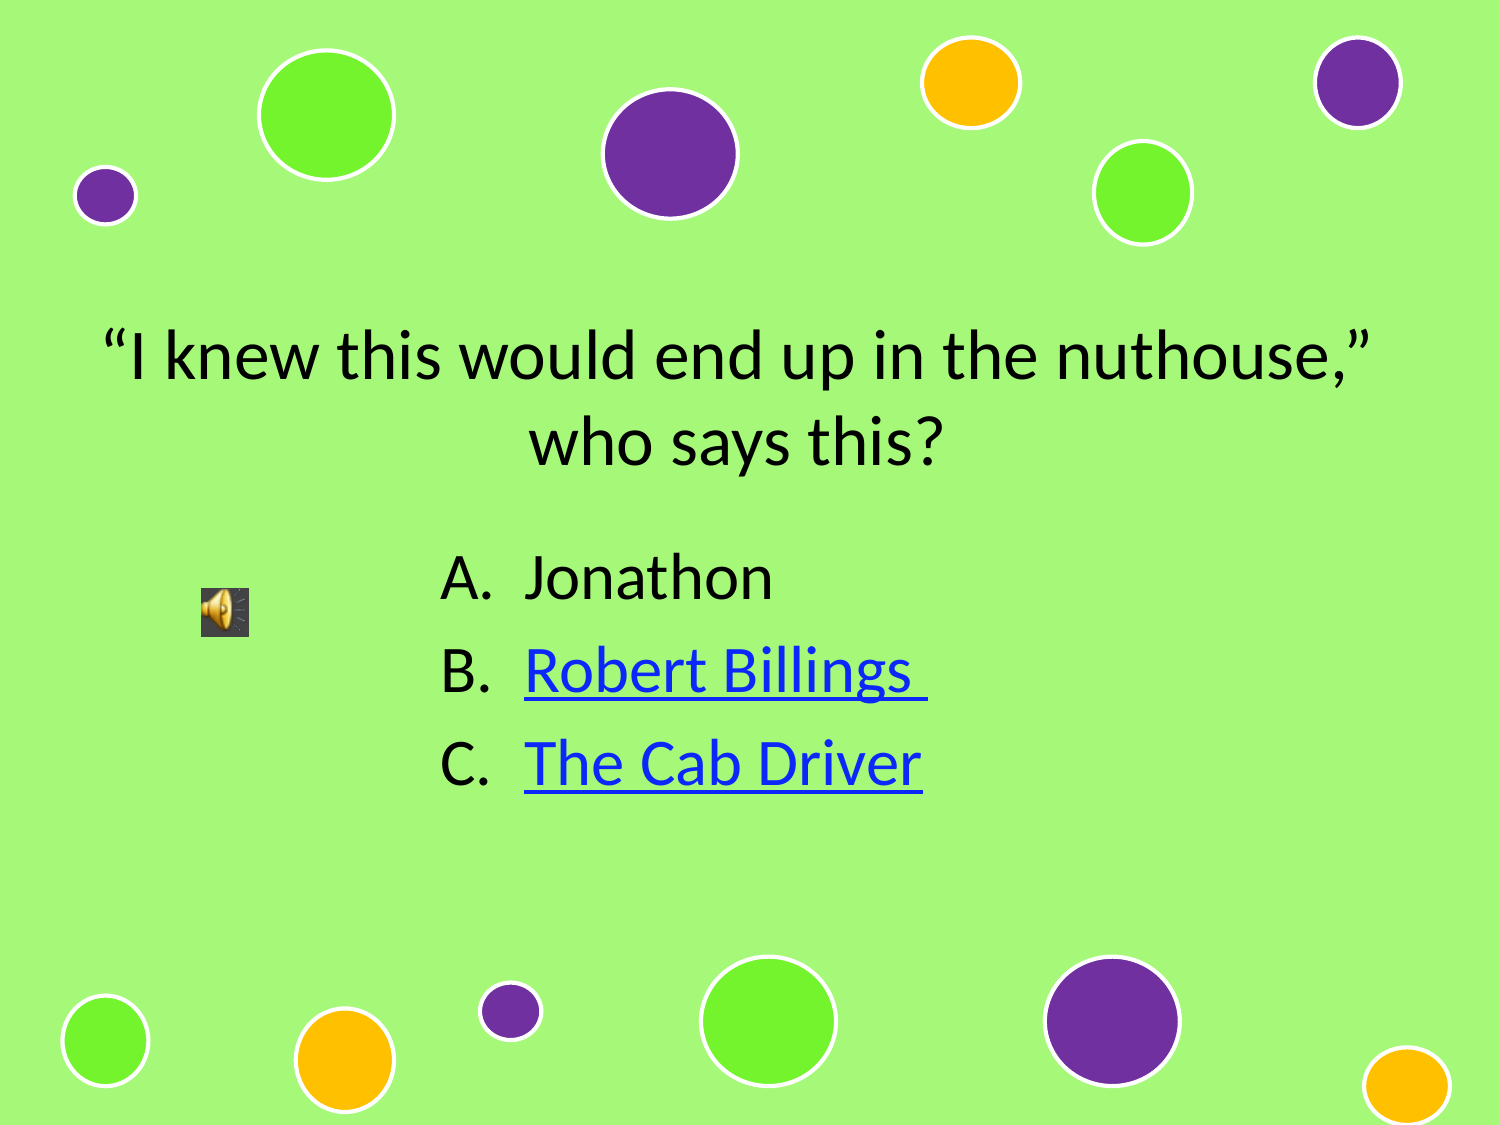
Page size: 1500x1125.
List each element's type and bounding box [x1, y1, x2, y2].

text_box [62, 37, 1451, 1125]
picture [199, 587, 251, 638]
